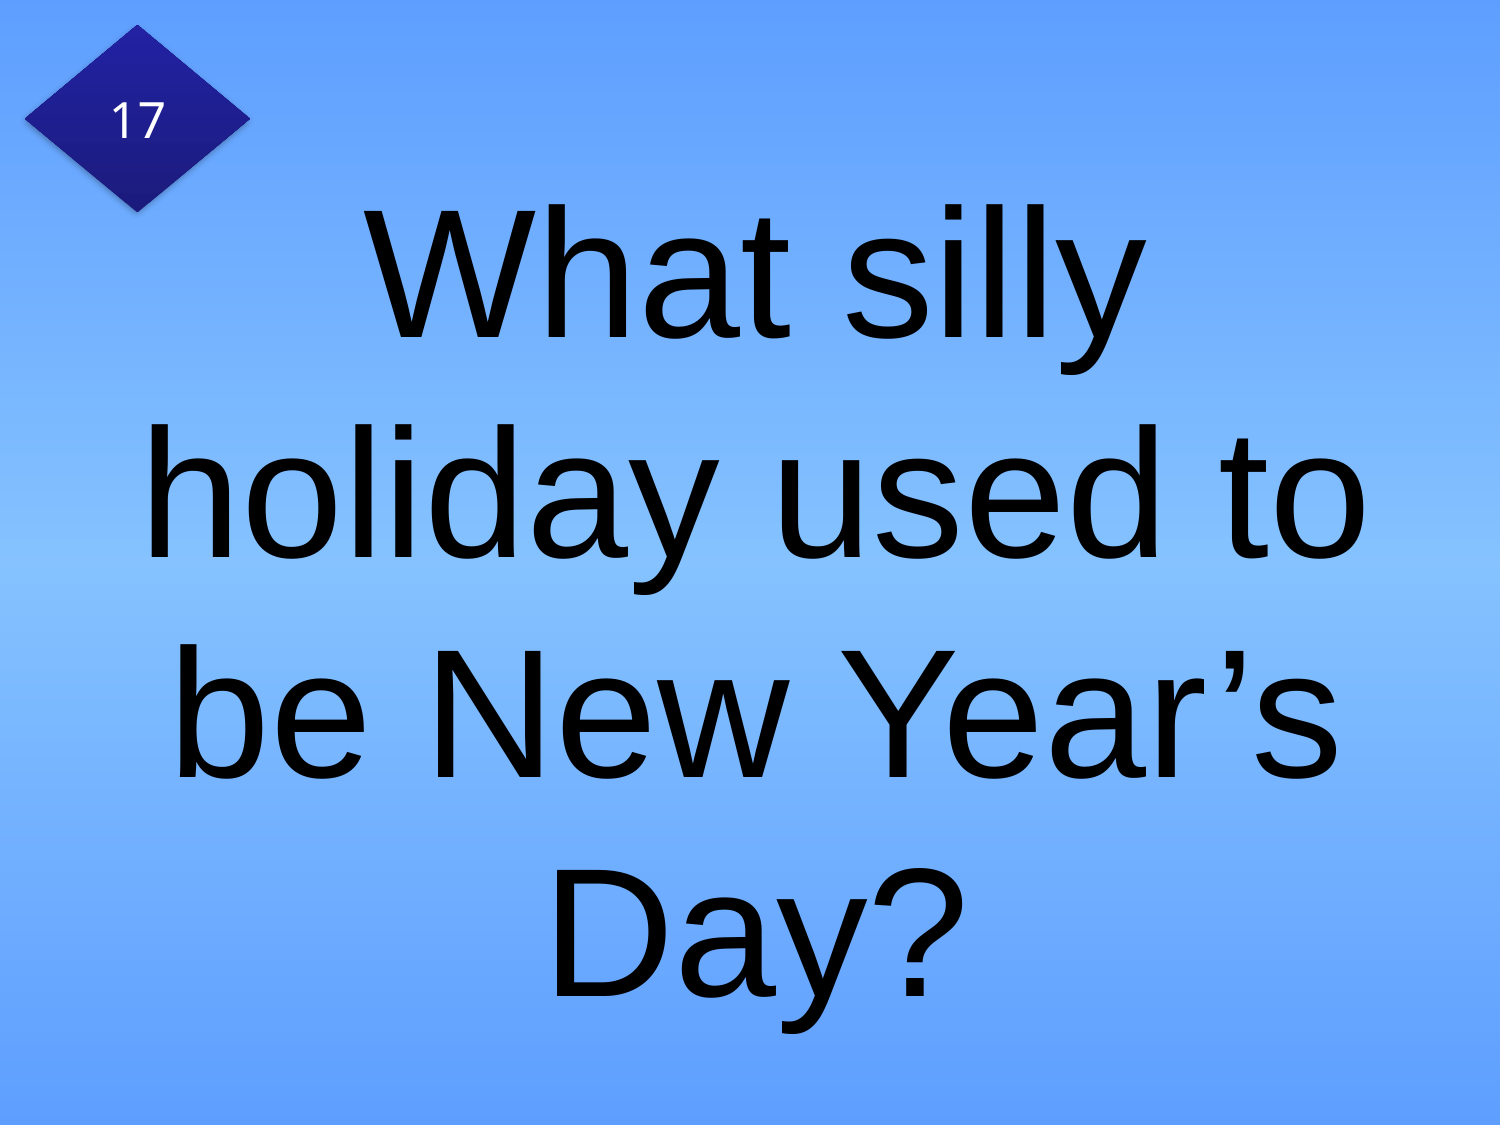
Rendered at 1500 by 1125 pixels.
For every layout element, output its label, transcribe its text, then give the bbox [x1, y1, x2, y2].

title What silly holiday used to be New Year’s Day? [112, 224, 1401, 963]
text_box 17 [24, 24, 250, 213]
